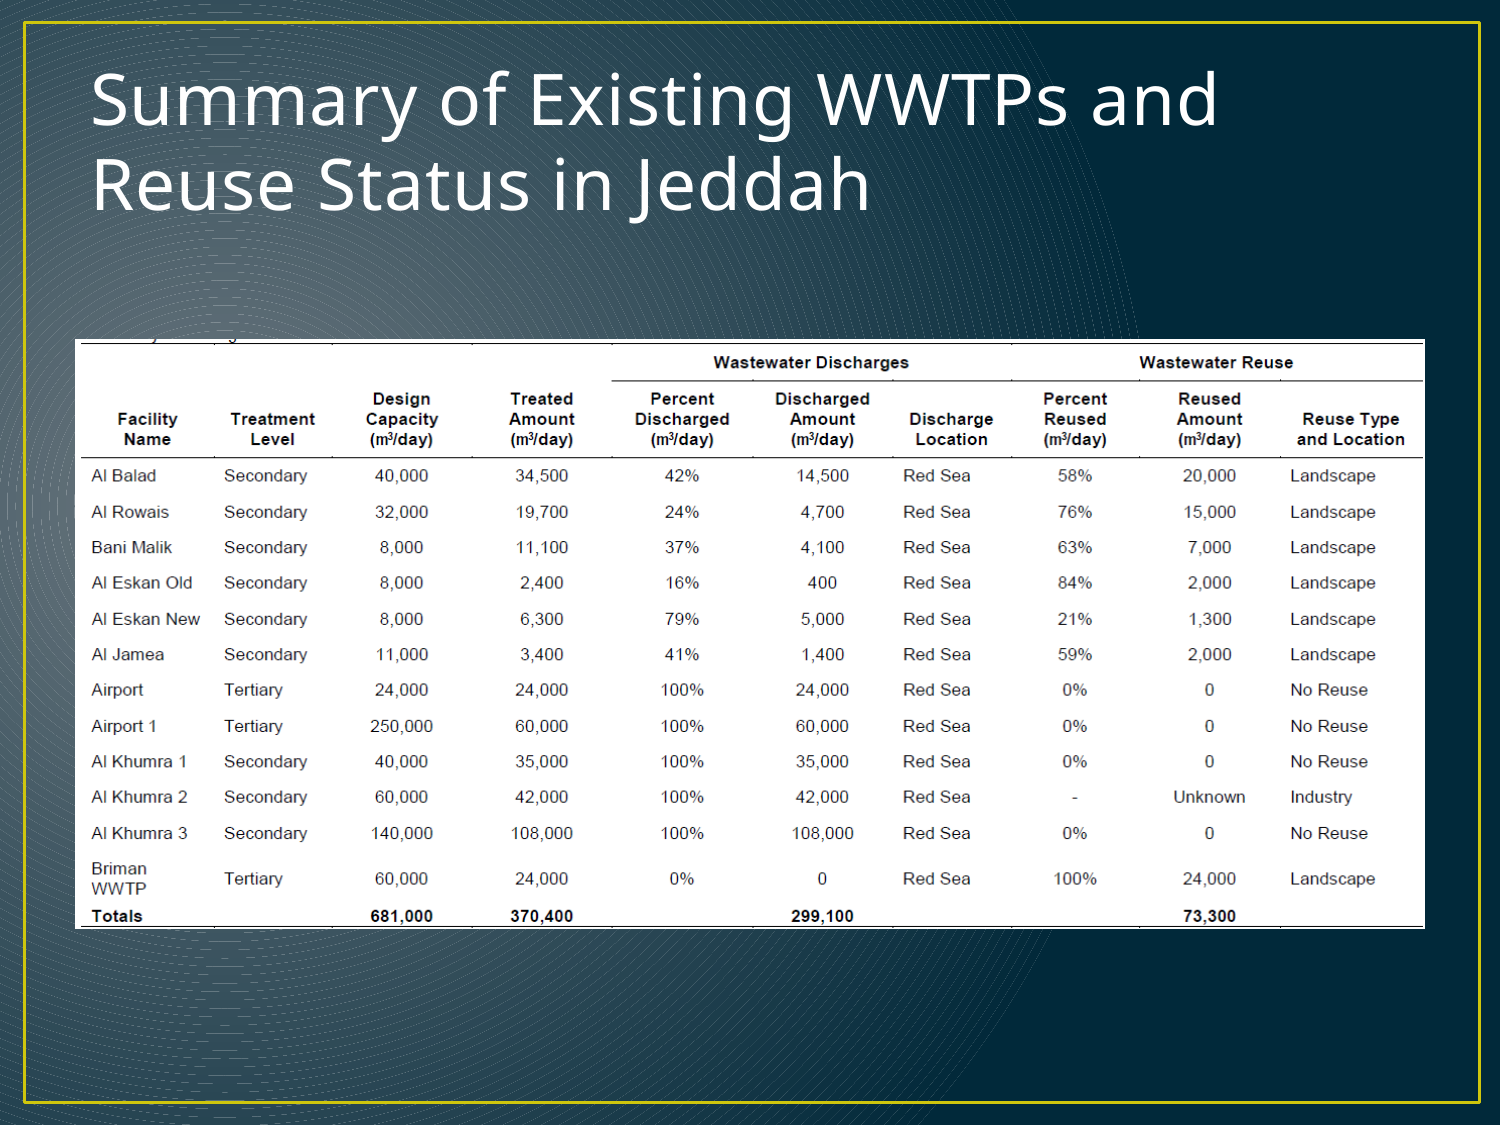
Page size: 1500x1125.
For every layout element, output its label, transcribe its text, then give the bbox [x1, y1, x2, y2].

picture [1008, 934, 1020, 943]
title Summary of Existing WWTPs and Reuse Status in Jeddah [75, 45, 1425, 233]
picture [1104, 333, 1112, 338]
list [74, 338, 1426, 929]
